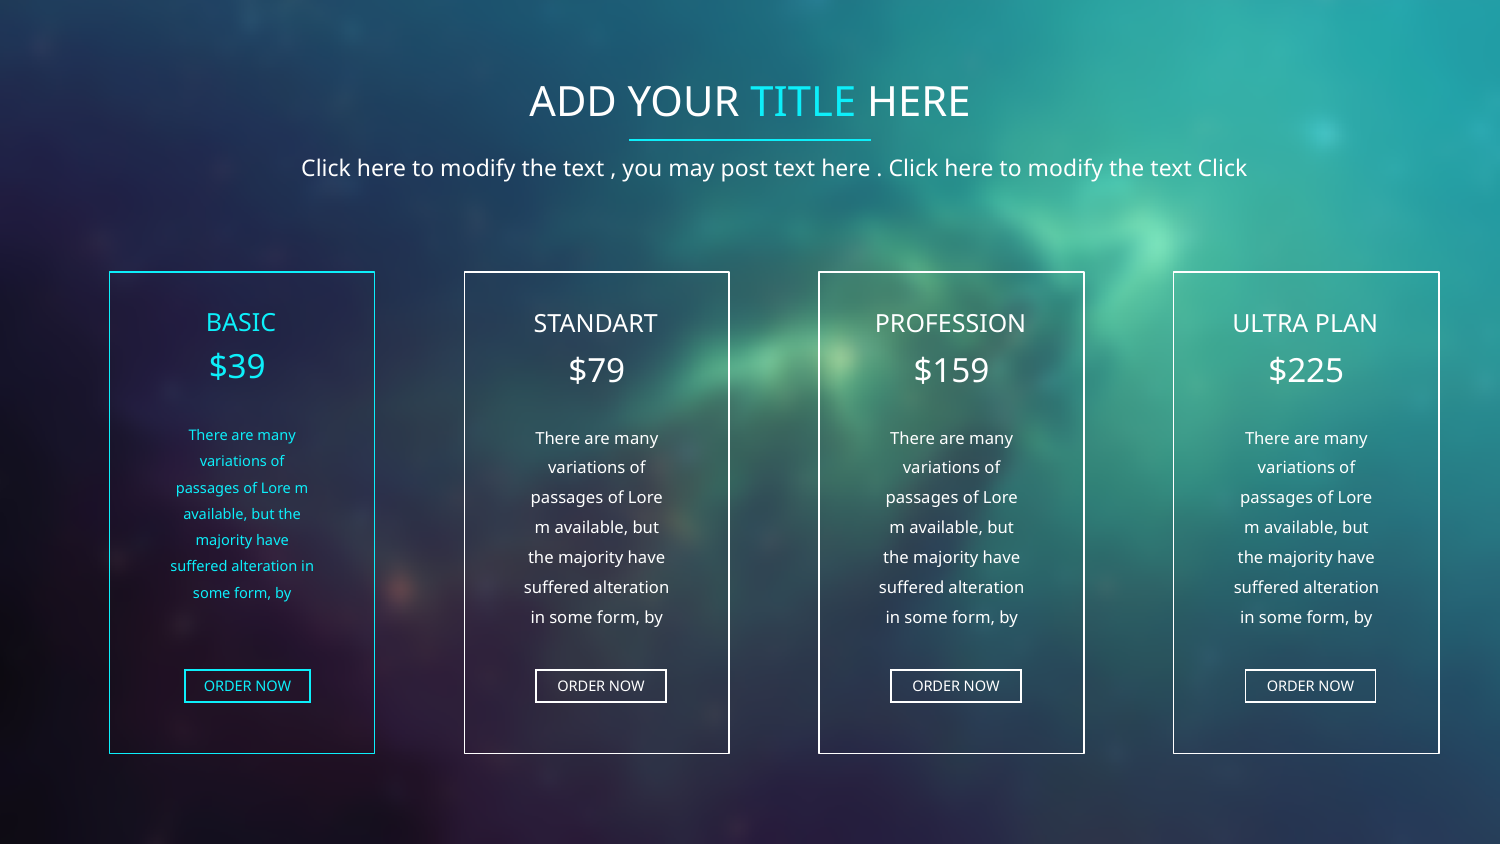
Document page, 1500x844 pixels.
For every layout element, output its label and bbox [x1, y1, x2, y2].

text_box [816, 271, 1085, 754]
text_box [1171, 271, 1439, 754]
picture [0, 0, 1500, 844]
text_box [109, 271, 375, 754]
text_box [462, 271, 730, 754]
